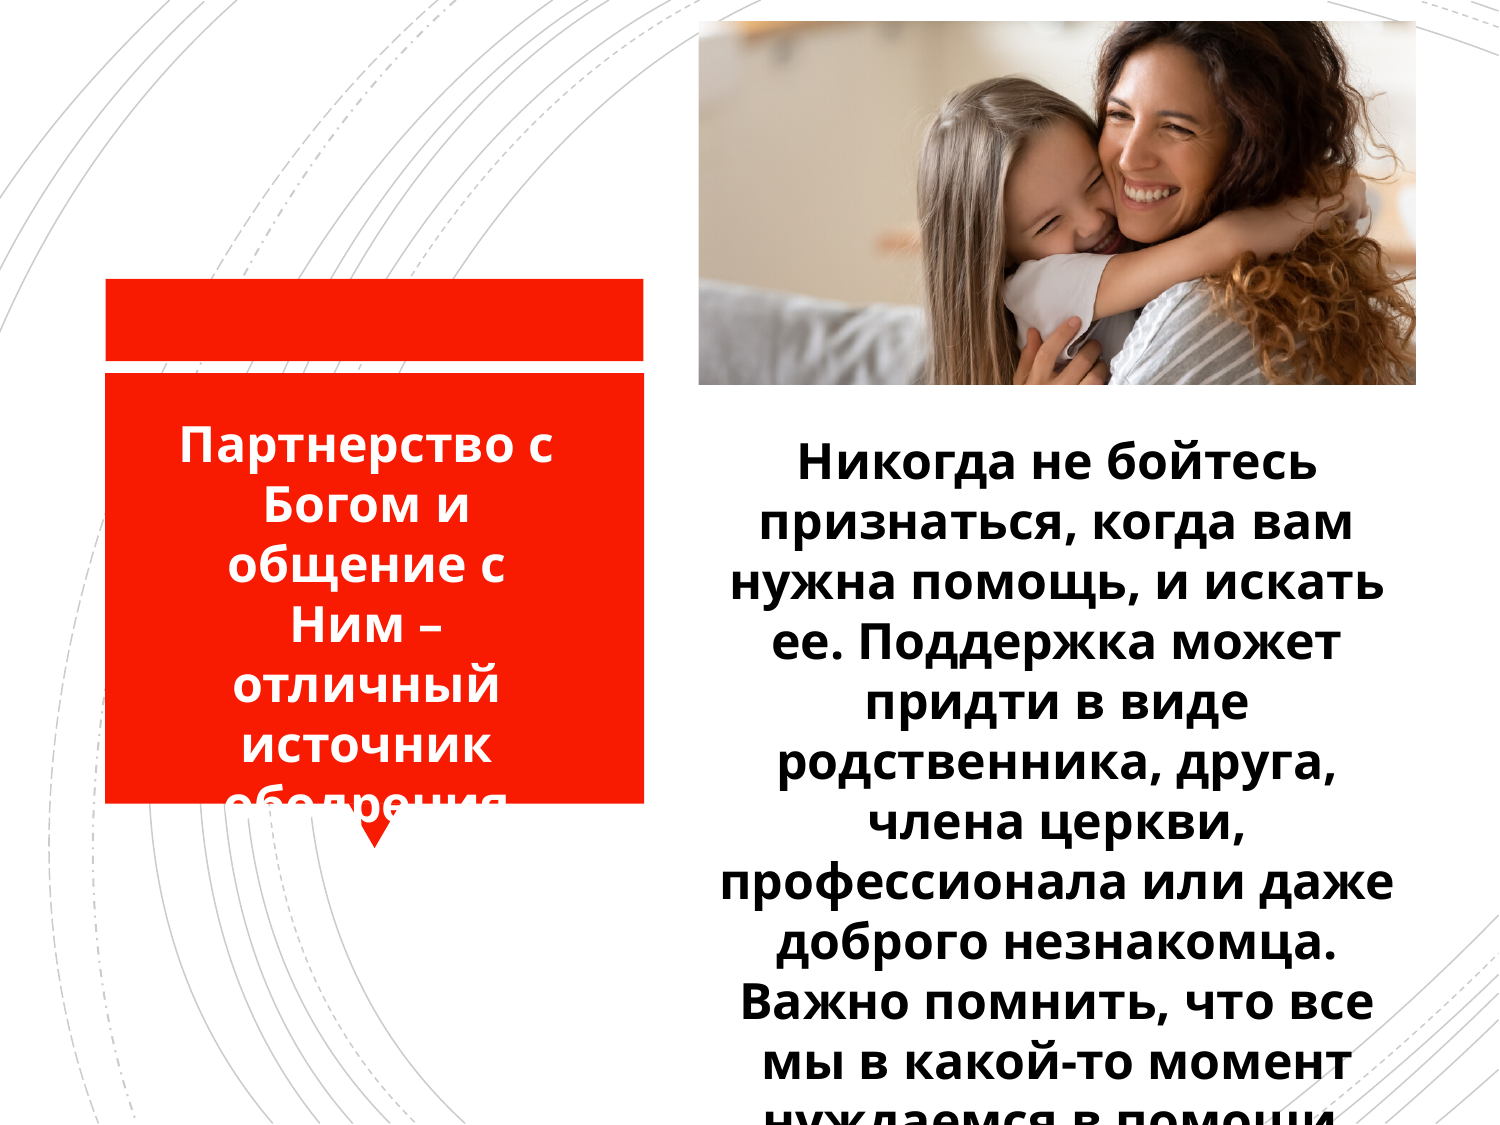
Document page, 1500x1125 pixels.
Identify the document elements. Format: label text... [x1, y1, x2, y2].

title [103, 215, 750, 604]
text_box Партнерство с Богом и общение с Ним – отличный источник ободрения [149, 405, 585, 840]
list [698, 21, 1417, 386]
text_box [249, 295, 698, 371]
text_box [149, 659, 679, 910]
text_box Никогда не бойтесь признаться, когда вам нужна помощь, и искать ее. Поддержка может придти в виде родственника, друга, члена церкви, профессионала или даже доброго незнакомца. Важно помнить, что все мы в какой-то момент нуждаемся в помощи. Признавайте, когда это так, и ищите помощи. [679, 422, 1436, 1125]
